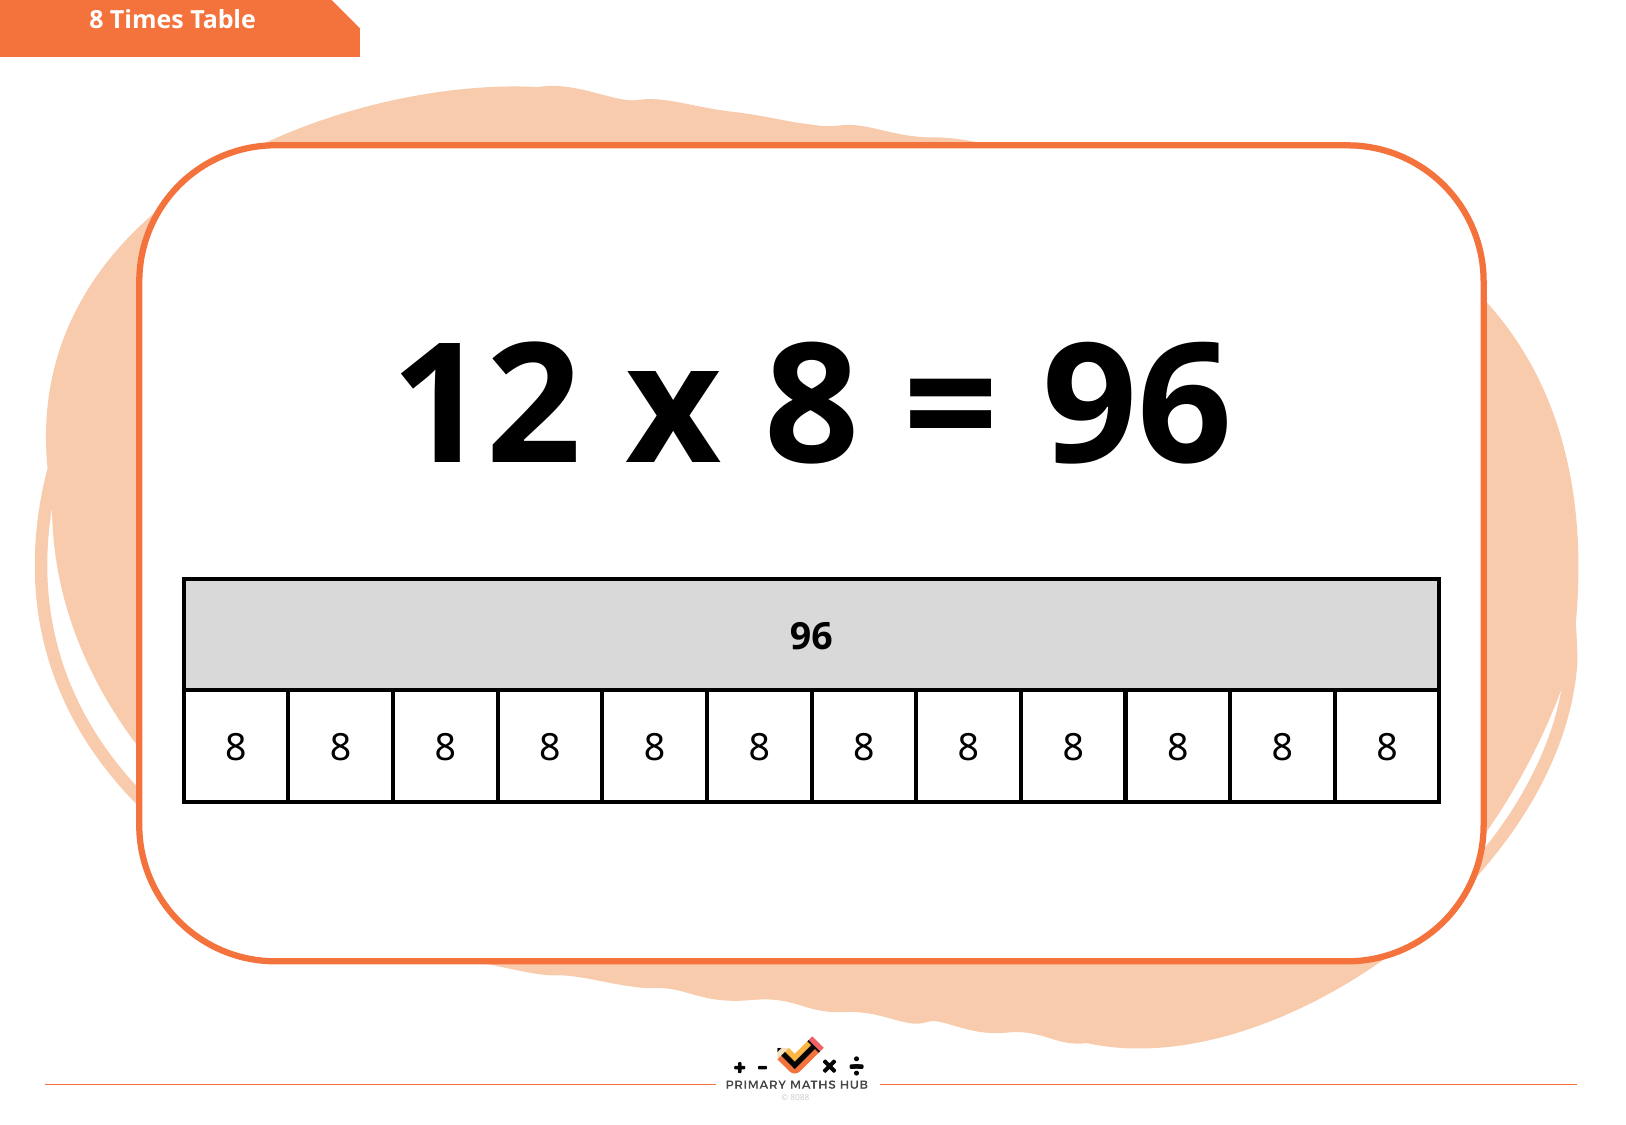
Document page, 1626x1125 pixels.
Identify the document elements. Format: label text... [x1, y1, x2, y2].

table_cell 8 [604, 692, 705, 800]
table_cell 8 [500, 692, 600, 800]
text_box 8 Times Table [0, 0, 361, 58]
table_cell 8 [1232, 692, 1333, 800]
table_cell 8 [709, 692, 810, 800]
table_cell 8 [1128, 692, 1228, 800]
table_cell 8 [186, 692, 286, 800]
picture [722, 1034, 872, 1094]
table_cell 8 [290, 692, 391, 800]
table_cell 8 [918, 692, 1019, 800]
text_box [138, 144, 1485, 963]
table_cell 8 [1023, 692, 1123, 800]
text_box 12 x 8 = 96 [140, 288, 1485, 503]
table_header 96 [186, 581, 1437, 688]
text_box [273, 91, 956, 144]
text_box [1479, 300, 1579, 867]
table_cell 8 [814, 692, 914, 800]
table_cell 8 [395, 692, 496, 800]
text_box [39, 214, 155, 799]
text_box © 8088 [720, 1084, 870, 1110]
text_box [496, 960, 1374, 1044]
table_cell 8 [1337, 692, 1437, 800]
